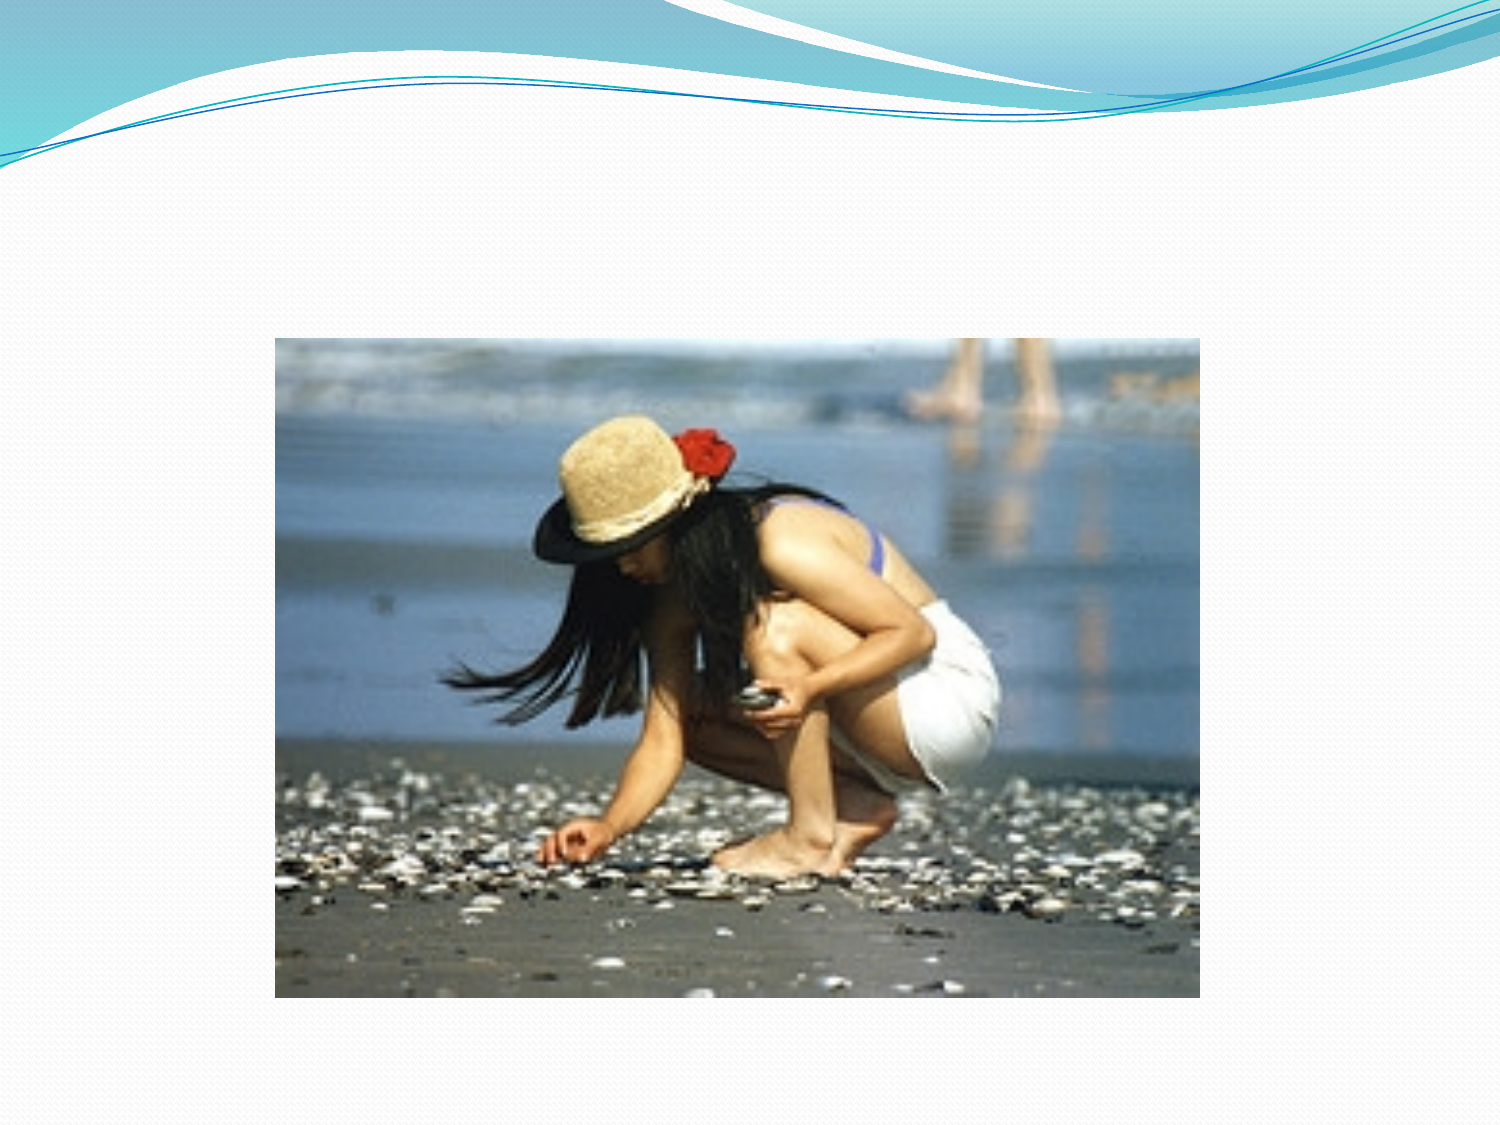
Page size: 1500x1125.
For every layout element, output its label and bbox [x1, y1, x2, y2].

list [274, 338, 1201, 999]
